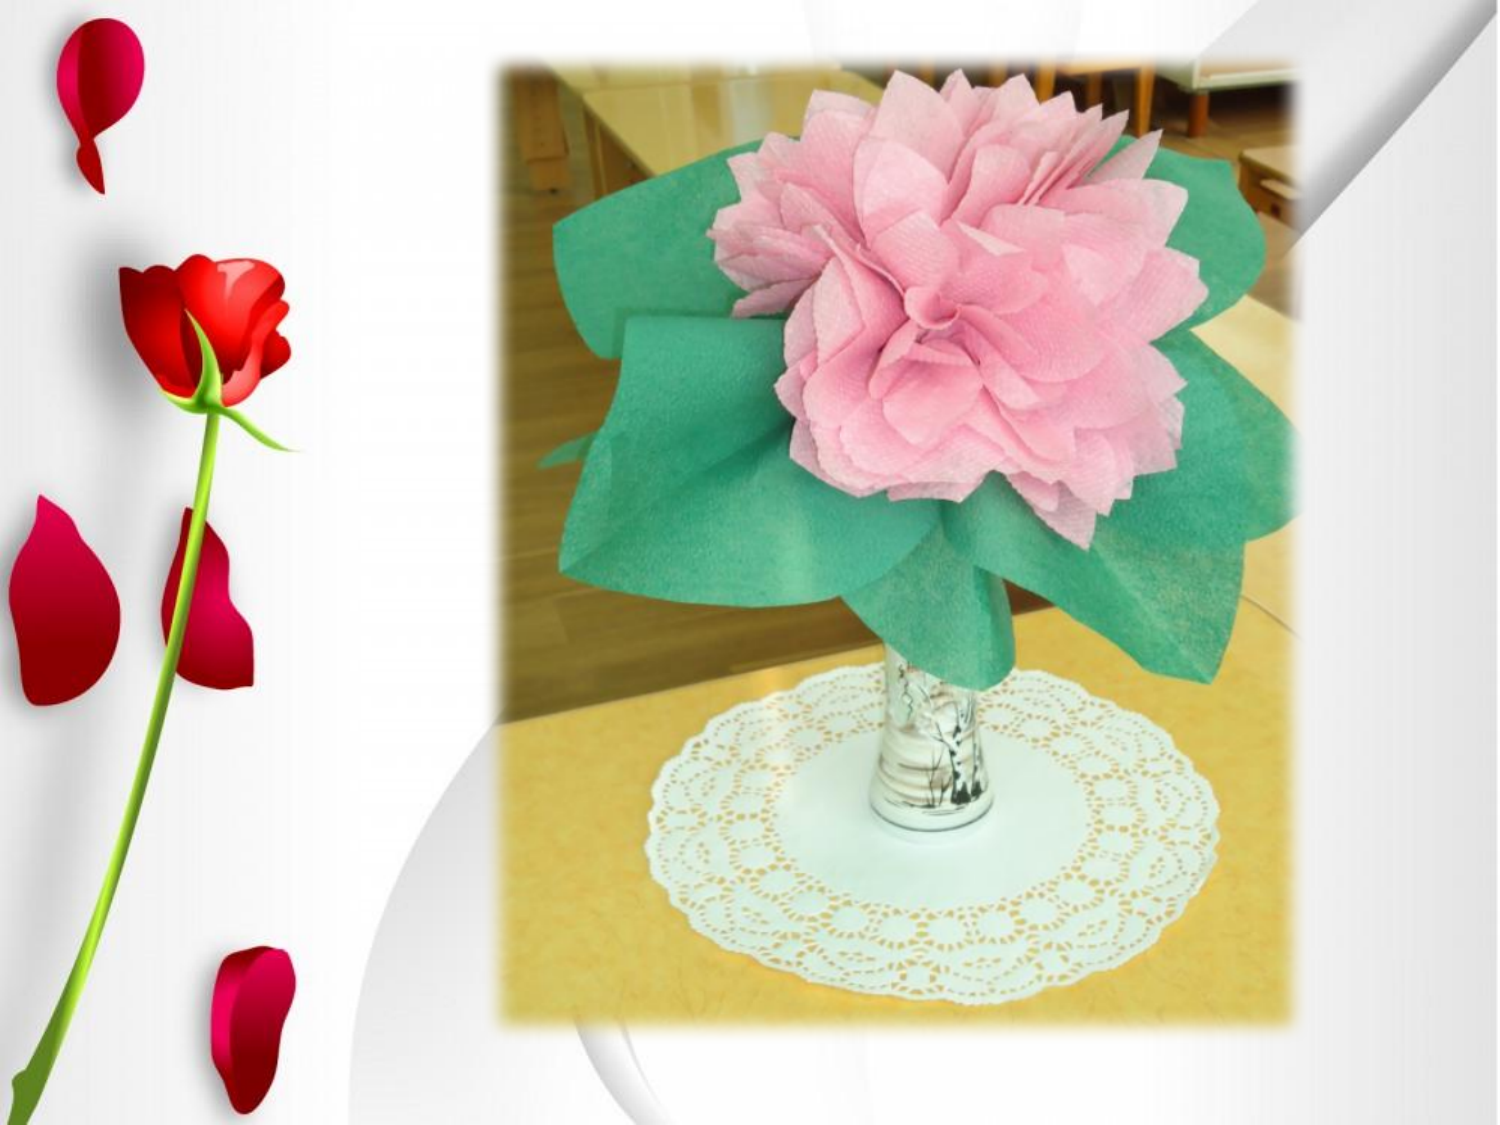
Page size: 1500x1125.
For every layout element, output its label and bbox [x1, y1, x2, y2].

picture [0, 0, 1500, 1125]
list [482, 49, 1310, 1044]
